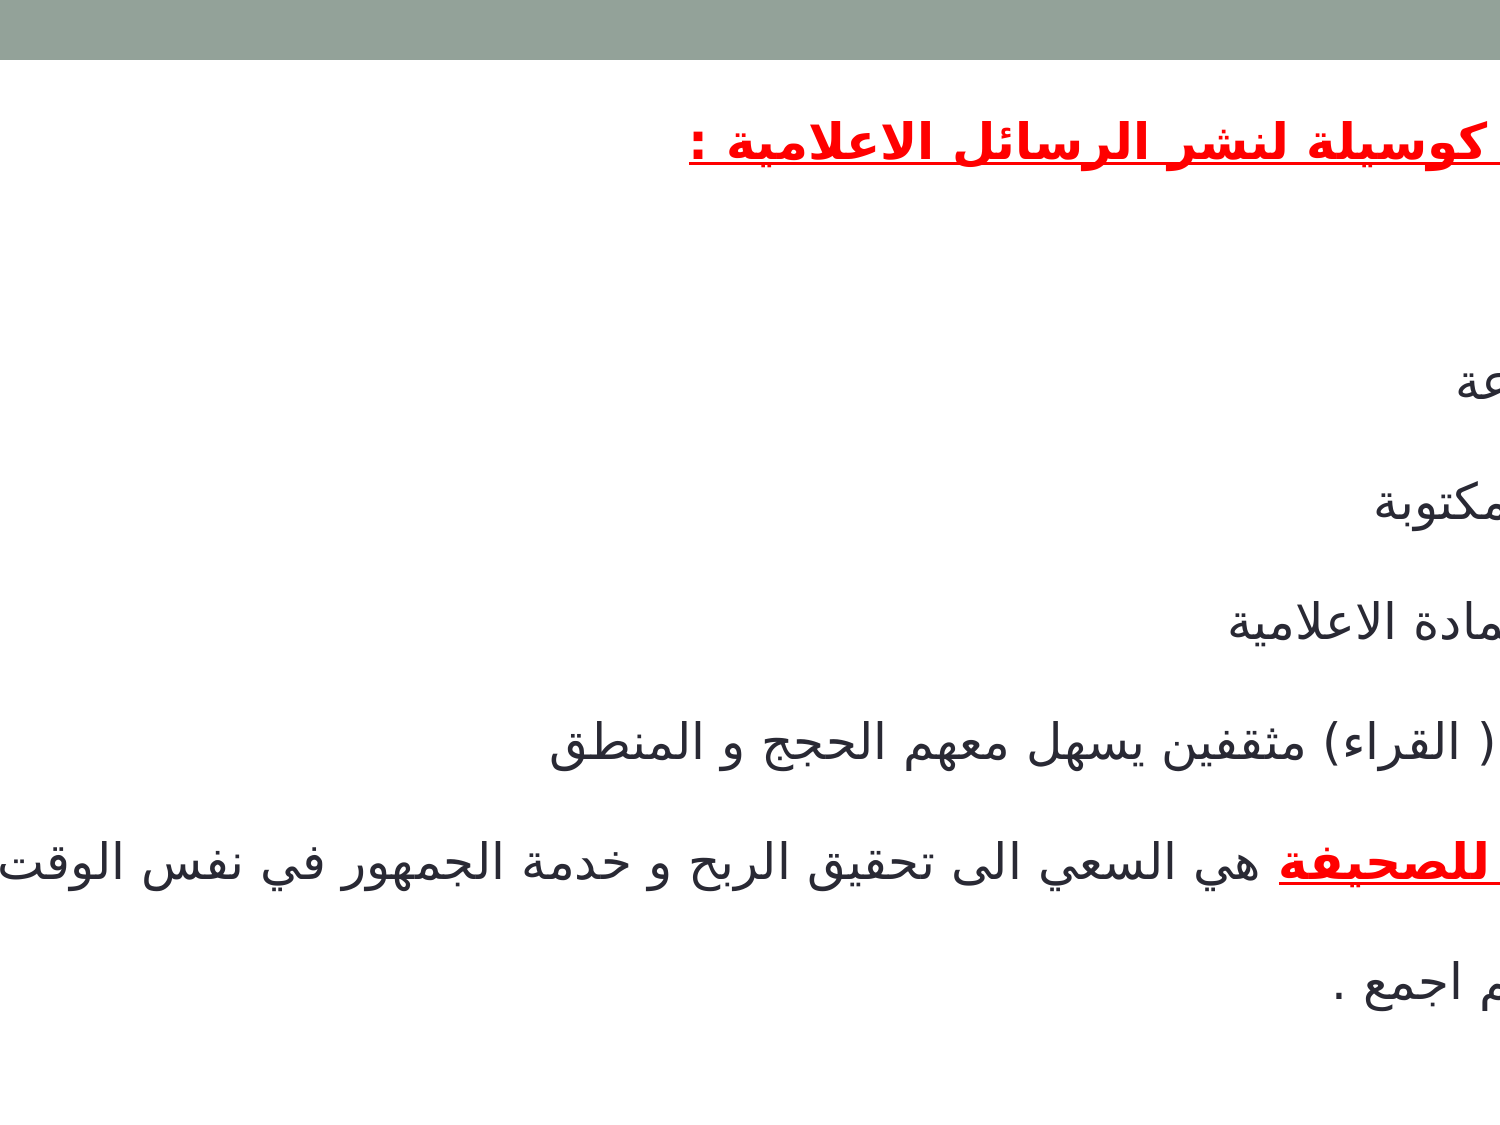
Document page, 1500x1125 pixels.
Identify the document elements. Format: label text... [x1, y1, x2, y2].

text_box خصائص الجرائد كوسيلة لنشر الرسائل الاعلامية : 1- المرونة 2- السهولة و السرعة 3- المادة الاعلامية مكتوبة 4- تكرار التعرض للمادة الاعلامية 5- جمهور الصحافة ( القراء) مثقفين يسهل معهم الحجج و المنطق المهمة الرئيسية للصحيفة هي السعي الى تحقيق الربح و خدمة الجمهور في نفس الوقت تعريفه بما هو حادث في بلده و في العالم اجمع . [0, 101, 1500, 1017]
